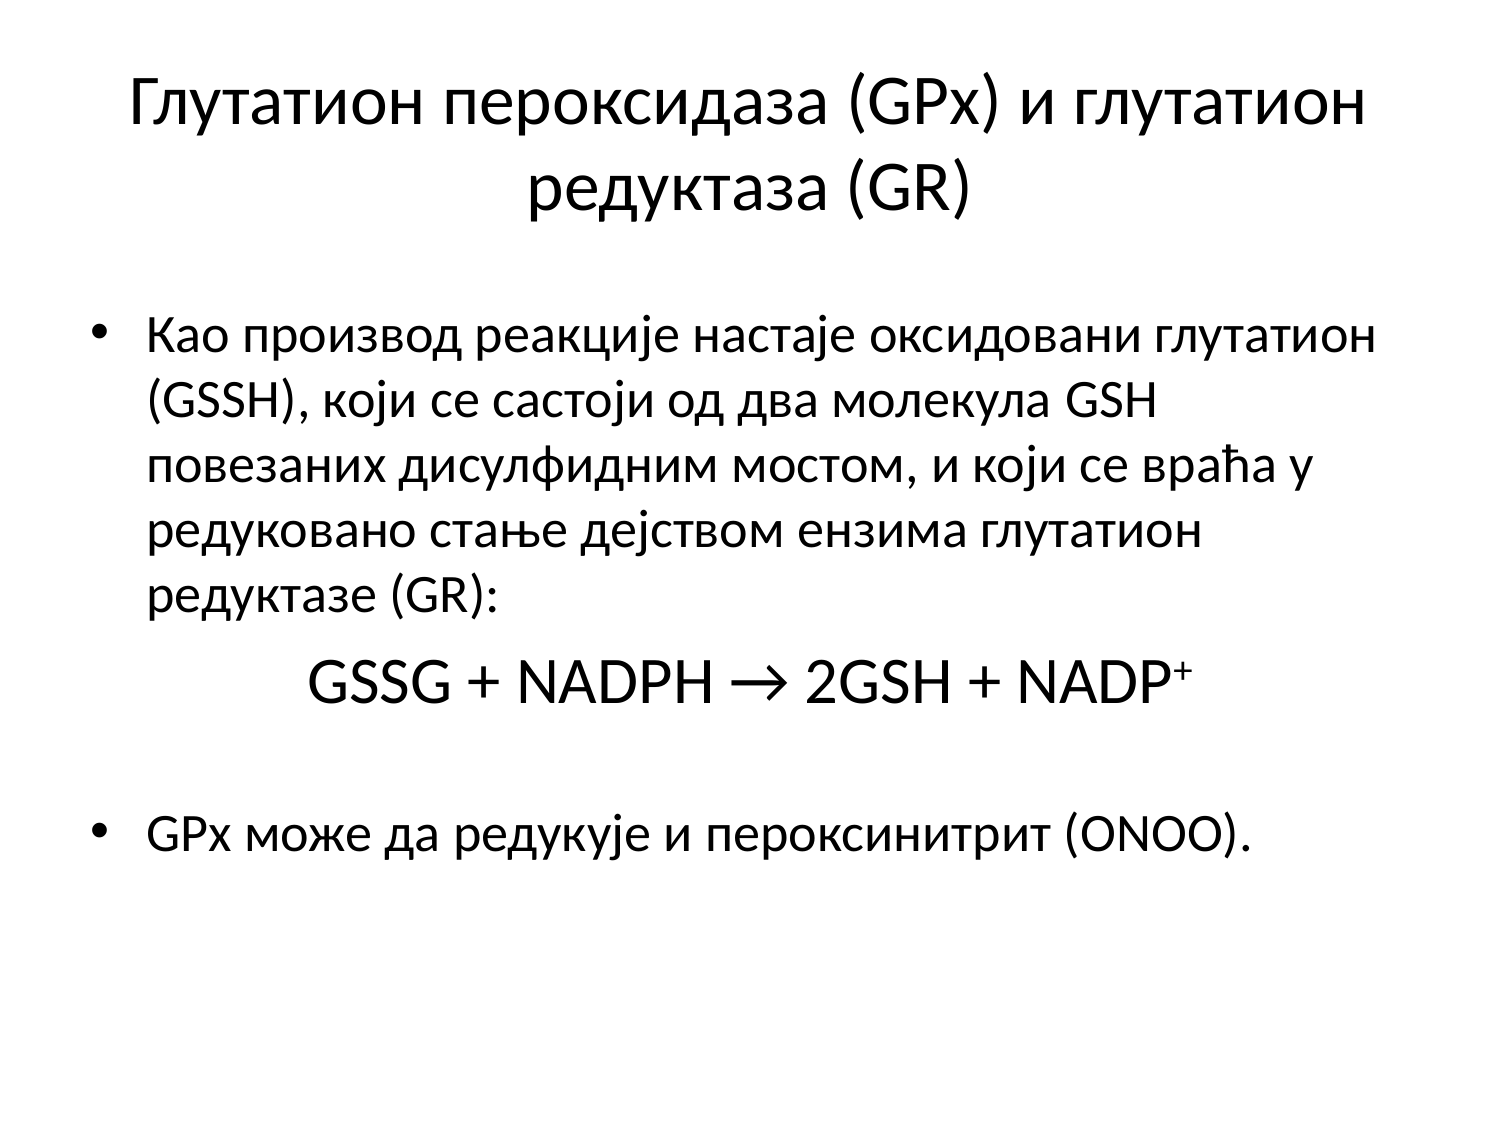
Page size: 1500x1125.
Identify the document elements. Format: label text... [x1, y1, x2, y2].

title Глутатион пероксидаза (GPx) и глутатион редуктаза (GR) [75, 45, 1425, 233]
list Као производ реакције настаје оксидовани глутатион (GSSH), који се састоји од два молекула GSH повезаних дисулфидним мостом, и који се враћа у редуковано стање дејством ензима глутатион редуктазе (GR): GSSG + NADPH → 2GSH + NADP+ GPx може да редукује и пероксинитрит (ONOO). [75, 233, 1425, 1094]
